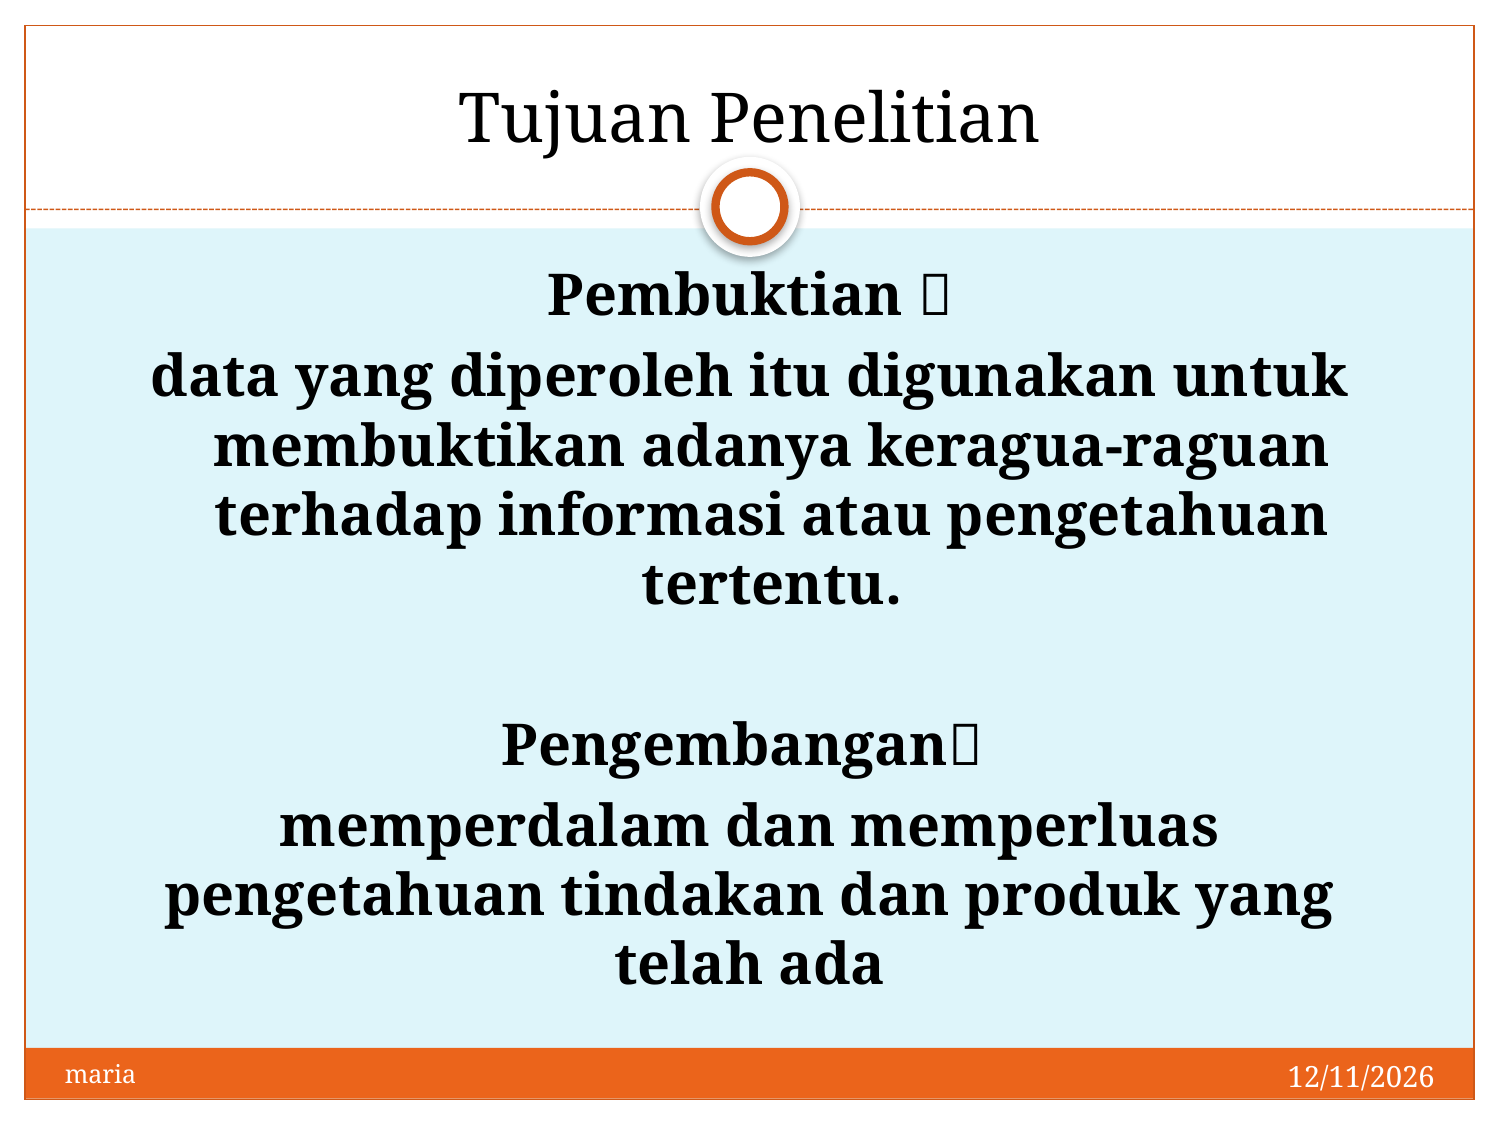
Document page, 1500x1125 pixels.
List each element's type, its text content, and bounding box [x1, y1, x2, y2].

footer maria [50, 1051, 638, 1112]
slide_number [950, 1050, 1450, 1111]
title Tujuan Penelitian [75, 45, 1425, 164]
list Pembuktian  data yang diperoleh itu digunakan untuk membuktikan adanya keragua-raguan terhadap informasi atau pengetahuan tertentu. Pengembangan memperdalam dan memperluas pengetahuan tindakan dan produk yang telah ada [75, 246, 1425, 1005]
